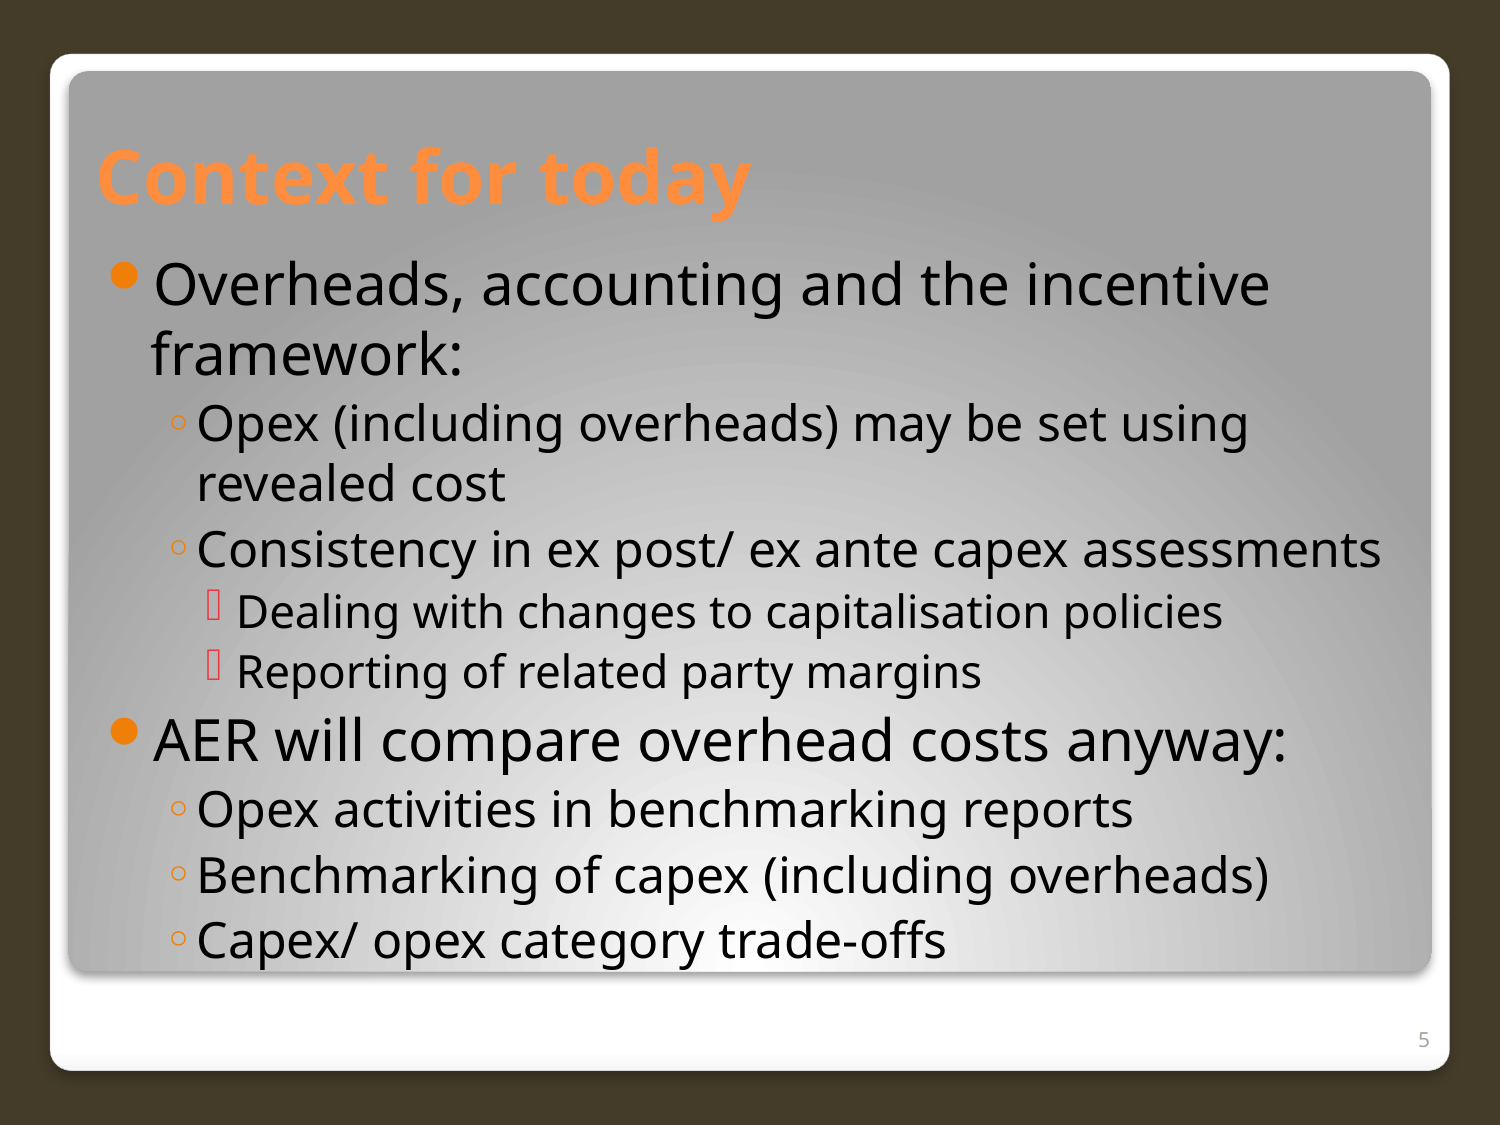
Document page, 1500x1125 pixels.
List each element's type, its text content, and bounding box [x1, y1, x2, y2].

title Context for today [80, 54, 1424, 227]
slide_number 5 [1369, 1002, 1445, 1063]
list Overheads, accounting and the incentive framework: Opex (including overheads) may be set using revealed cost Consistency in ex post/ ex ante capex assessments Dealing with changes to capitalisation policies Reporting of related party margins AER will compare overhead costs anyway: Opex activities in benchmarking reports Benchmarking of capex (including overheads) Capex/ opex category trade-offs [76, 231, 1420, 919]
